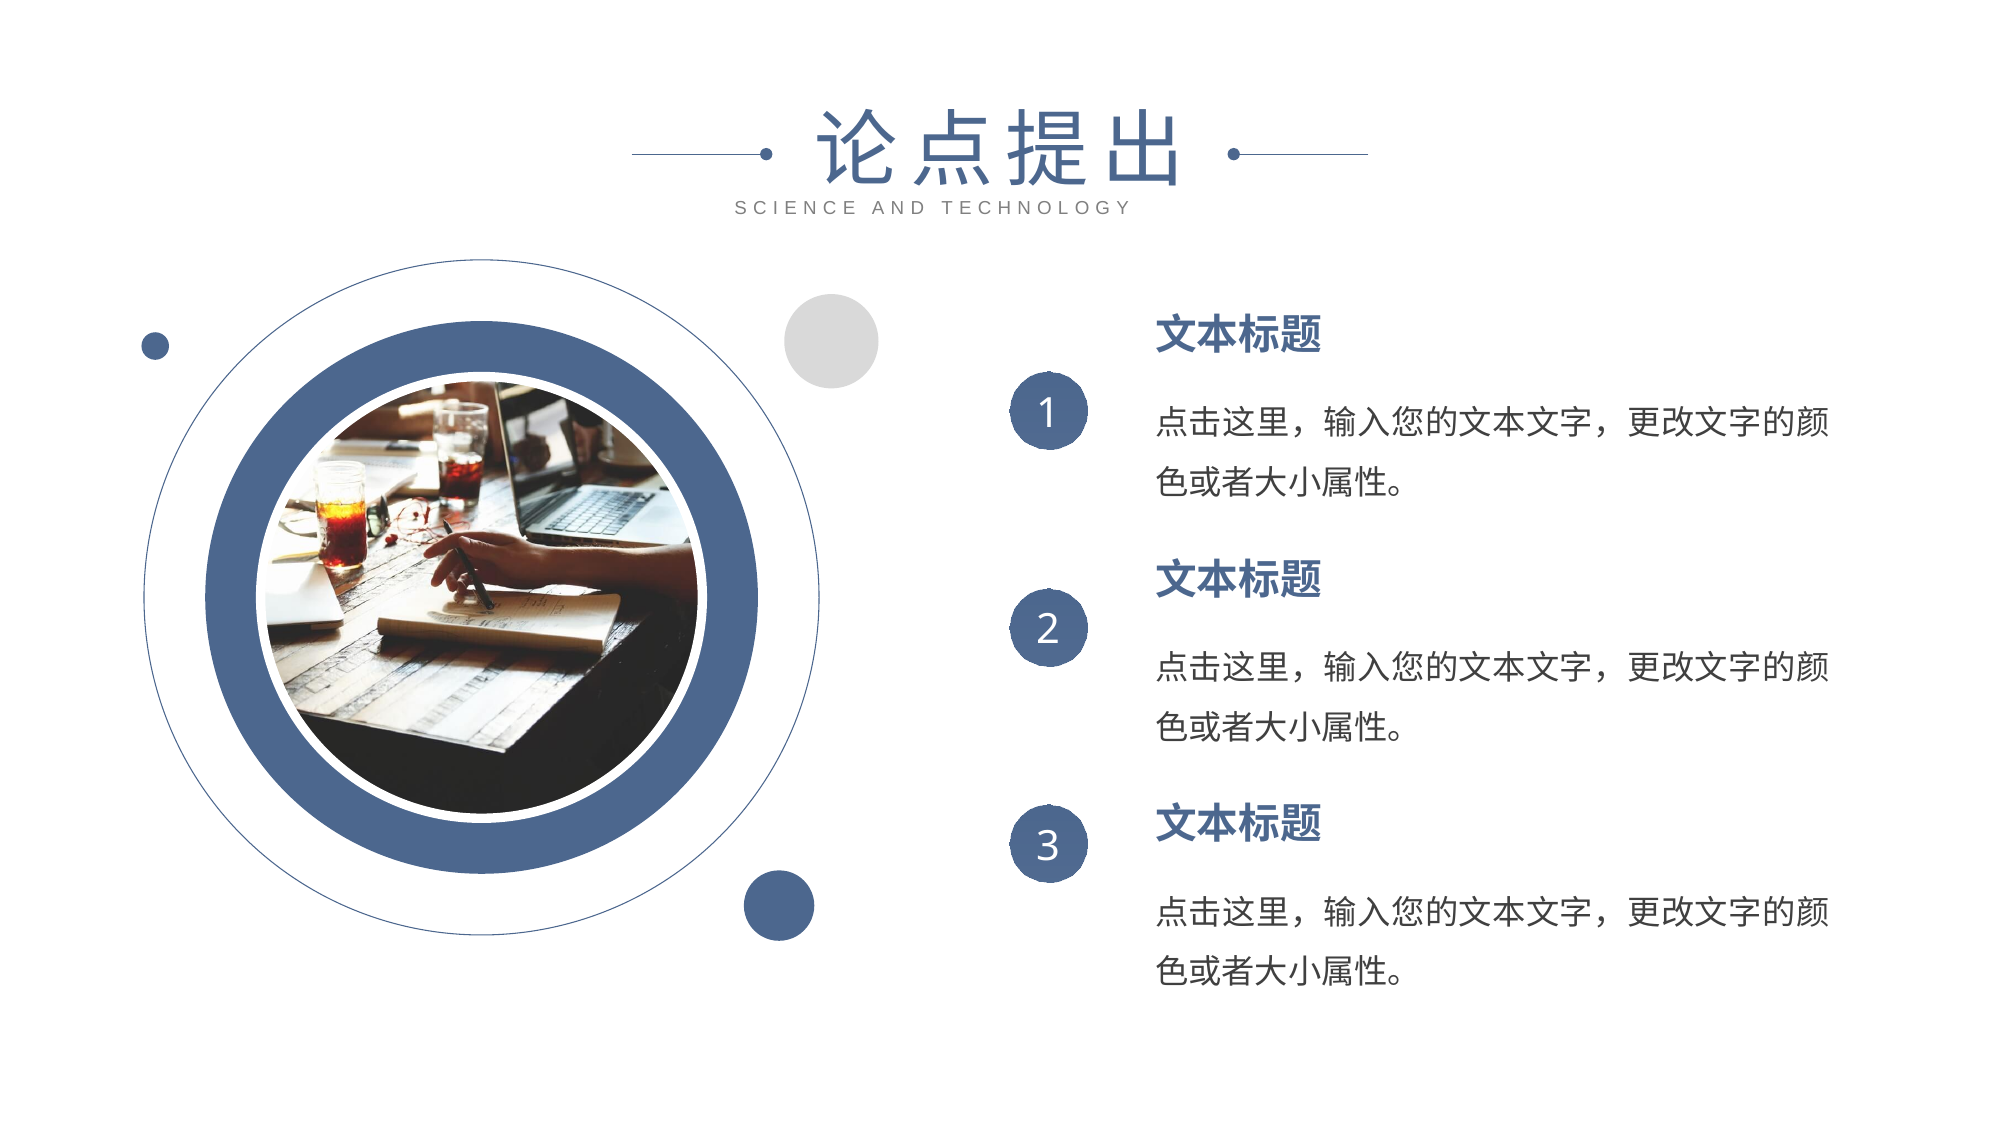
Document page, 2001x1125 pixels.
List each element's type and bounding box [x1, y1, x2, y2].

text_box [0, 0, 2000, 1125]
